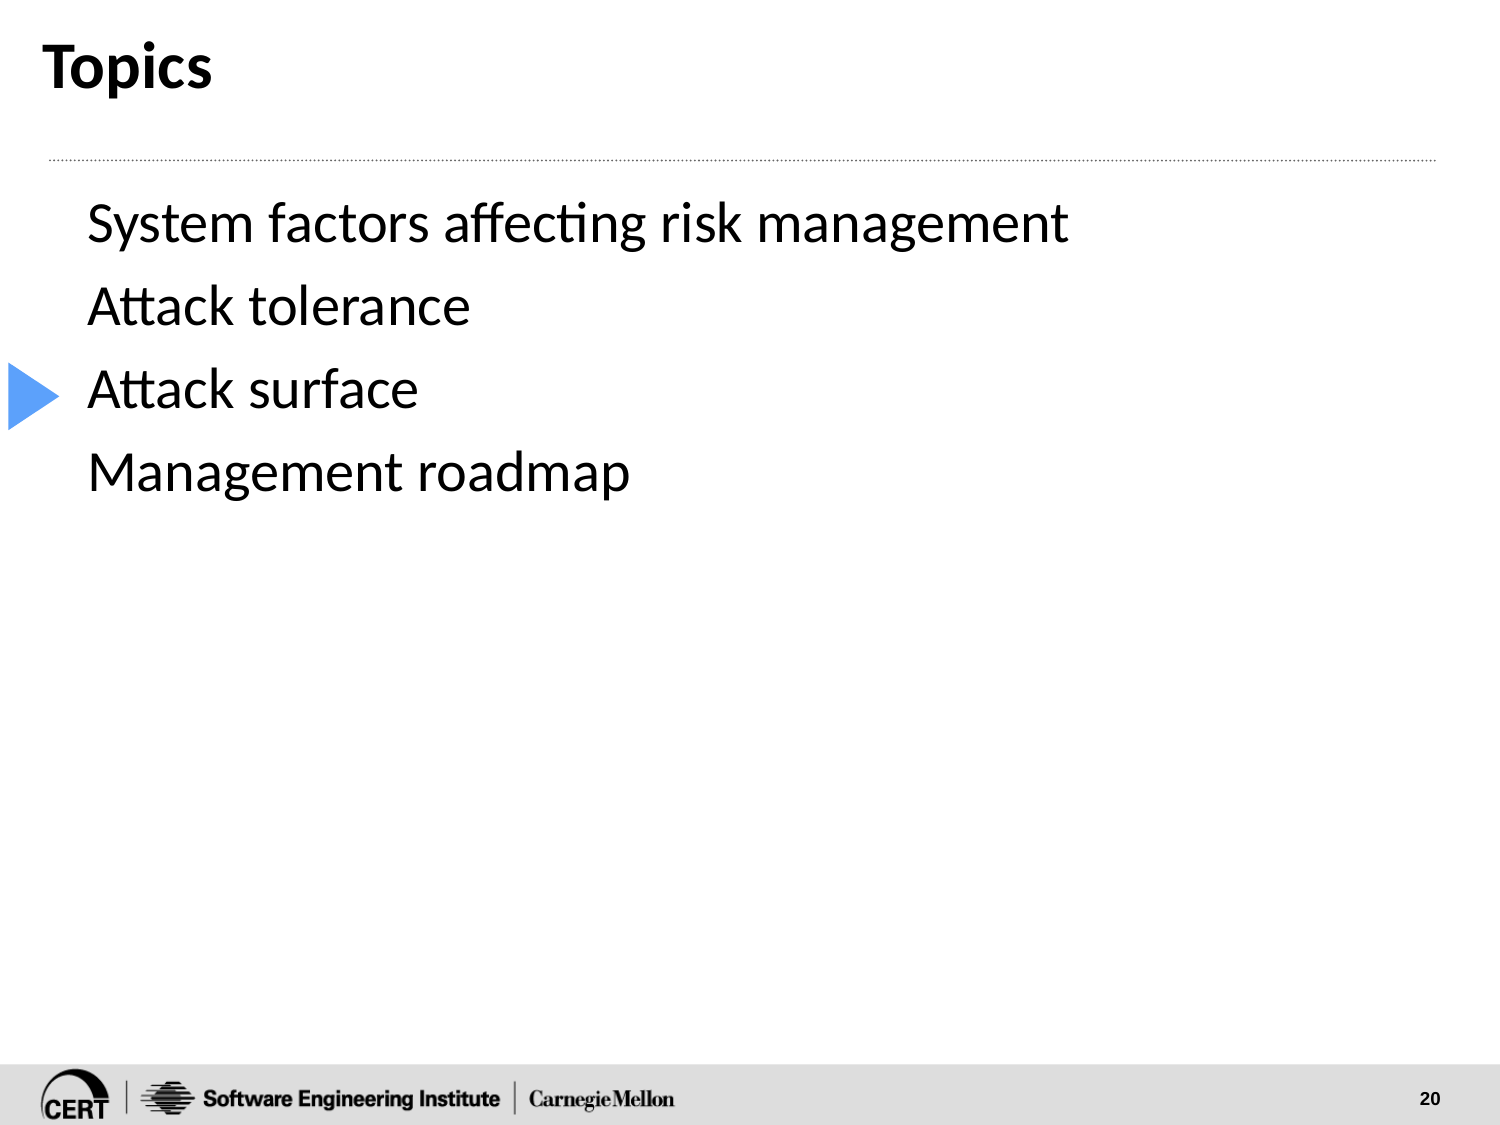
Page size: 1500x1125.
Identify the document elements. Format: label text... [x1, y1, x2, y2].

list System factors affecting risk management Attack tolerance Attack surface Management roadmap [49, 187, 1438, 1001]
title Topics [42, 37, 1434, 155]
picture [24, 1065, 688, 1125]
text_box [8, 362, 60, 431]
